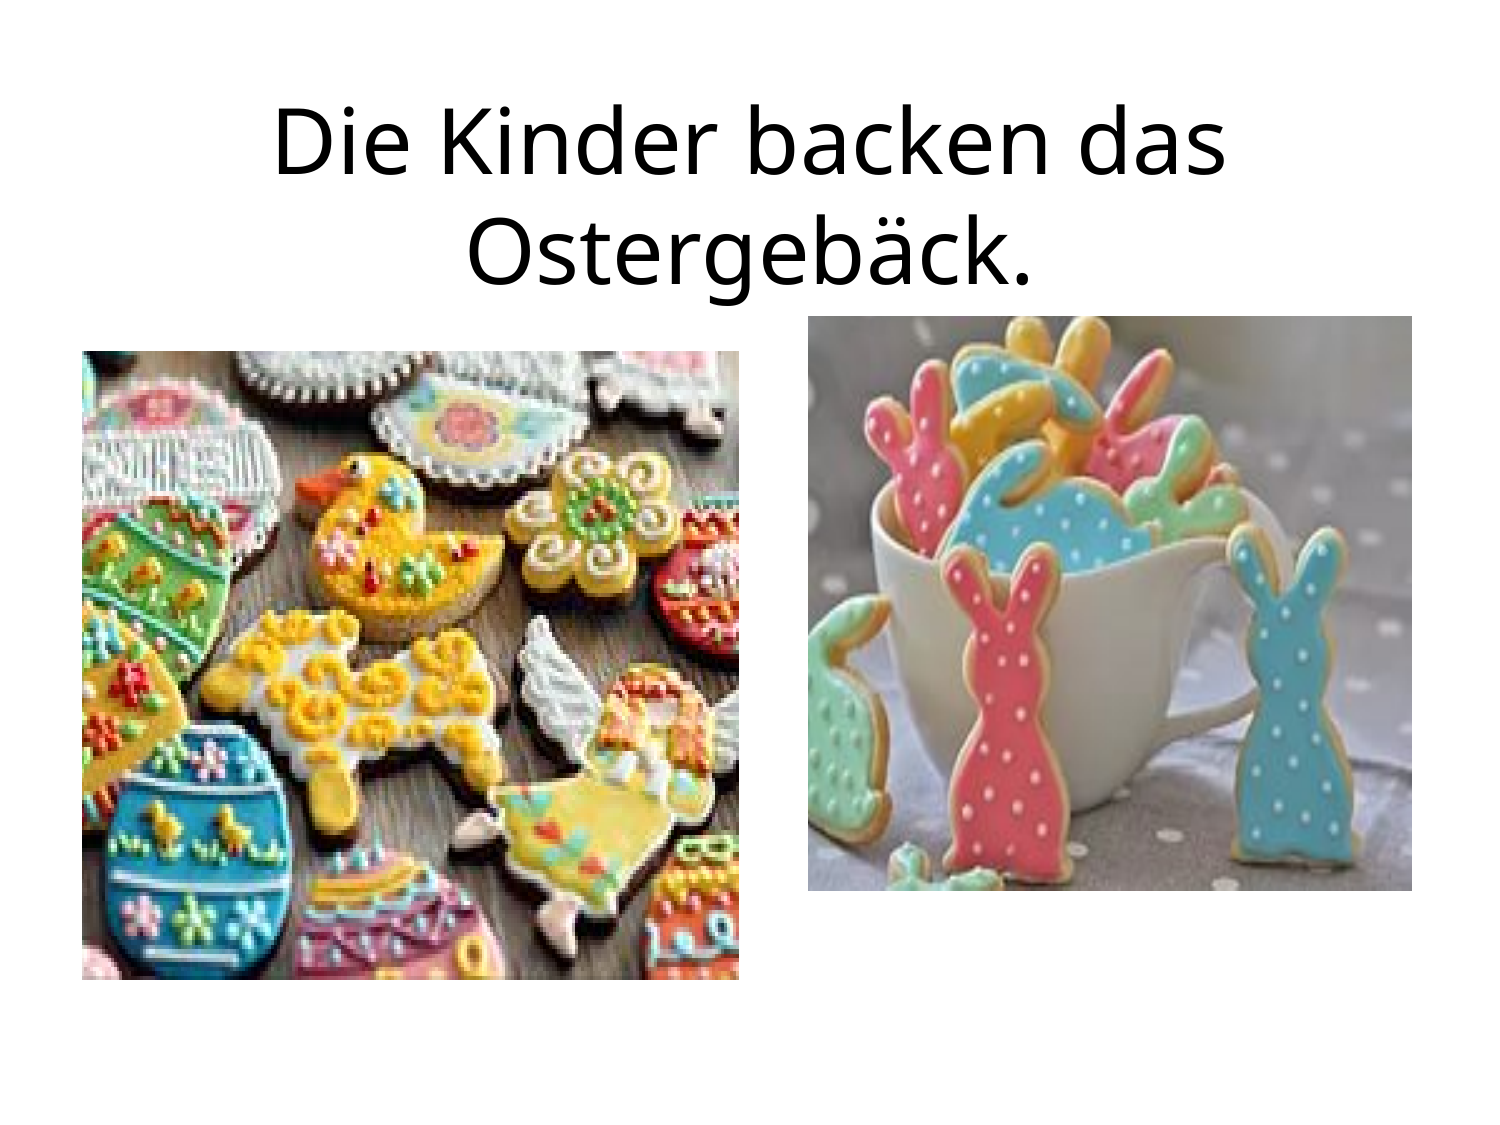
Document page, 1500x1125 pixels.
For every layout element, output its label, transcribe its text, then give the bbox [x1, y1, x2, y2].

title Die Kinder backen das Ostergebäck. [75, 45, 1425, 340]
picture [81, 351, 739, 985]
picture [808, 316, 1412, 891]
